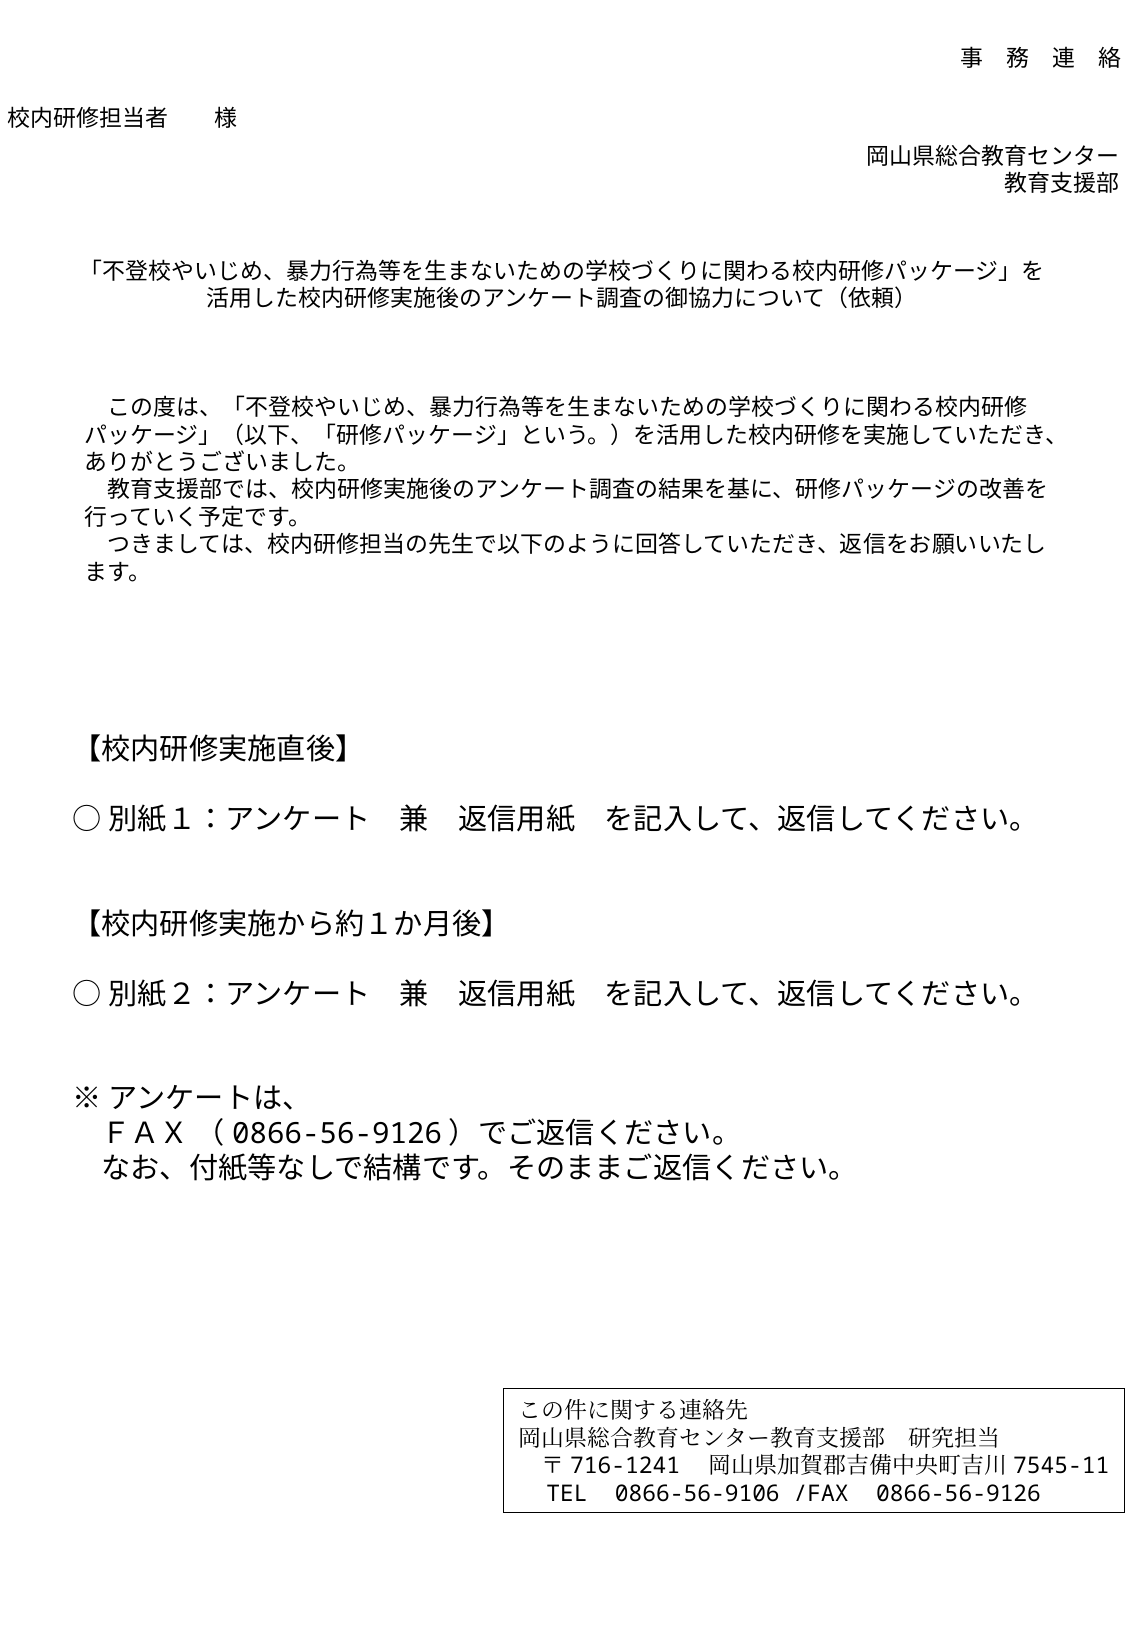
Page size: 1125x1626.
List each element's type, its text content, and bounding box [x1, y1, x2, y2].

text_box 「不登校やいじめ、暴力行為等を生まないための学校づくりに関わる校内研修パッケージ」を 活用した校内研修実施後のアンケート調査の御協力について（依頼） [64, 248, 1060, 319]
text_box 【校内研修実施直後】 ○別紙１：アンケート 兼 返信用紙 を記入して、返信してください。 【校内研修実施から約１か月後】 ○別紙２：アンケート 兼 返信用紙 を記入して、返信してください。 ※アンケートは、 ＦＡＸ （0866-56-9126）でご返信ください。 なお、付紙等なしで結構です。そのままご返信ください。 [57, 722, 1054, 1193]
text_box この件に関する連絡先 岡山県総合教育センター教育支援部 研究担当 〒716-1241 岡山県加賀郡吉備中央町吉川7545-11 TEL 0866-56-9106 /FAX 0866-56-9126 [503, 1388, 1125, 1513]
text_box 事 務 連 絡 [945, 36, 1125, 79]
text_box この度は、「不登校やいじめ、暴力行為等を生まないための学校づくりに関わる校内研修パッケージ」（以下、「研修パッケージ」という。）を活用した校内研修を実施していただき、ありがとうございました。 教育支援部では、校内研修実施後のアンケート調査の結果を基に、研修パッケージの改善を行っていく予定です。 つきましては、校内研修担当の先生で以下のように回答していただき、返信をお願いいたします。 [69, 385, 1067, 593]
text_box 校内研修担当者 様 [0, 95, 253, 139]
text_box 岡山県総合教育センター 教育支援部 [851, 134, 1125, 204]
